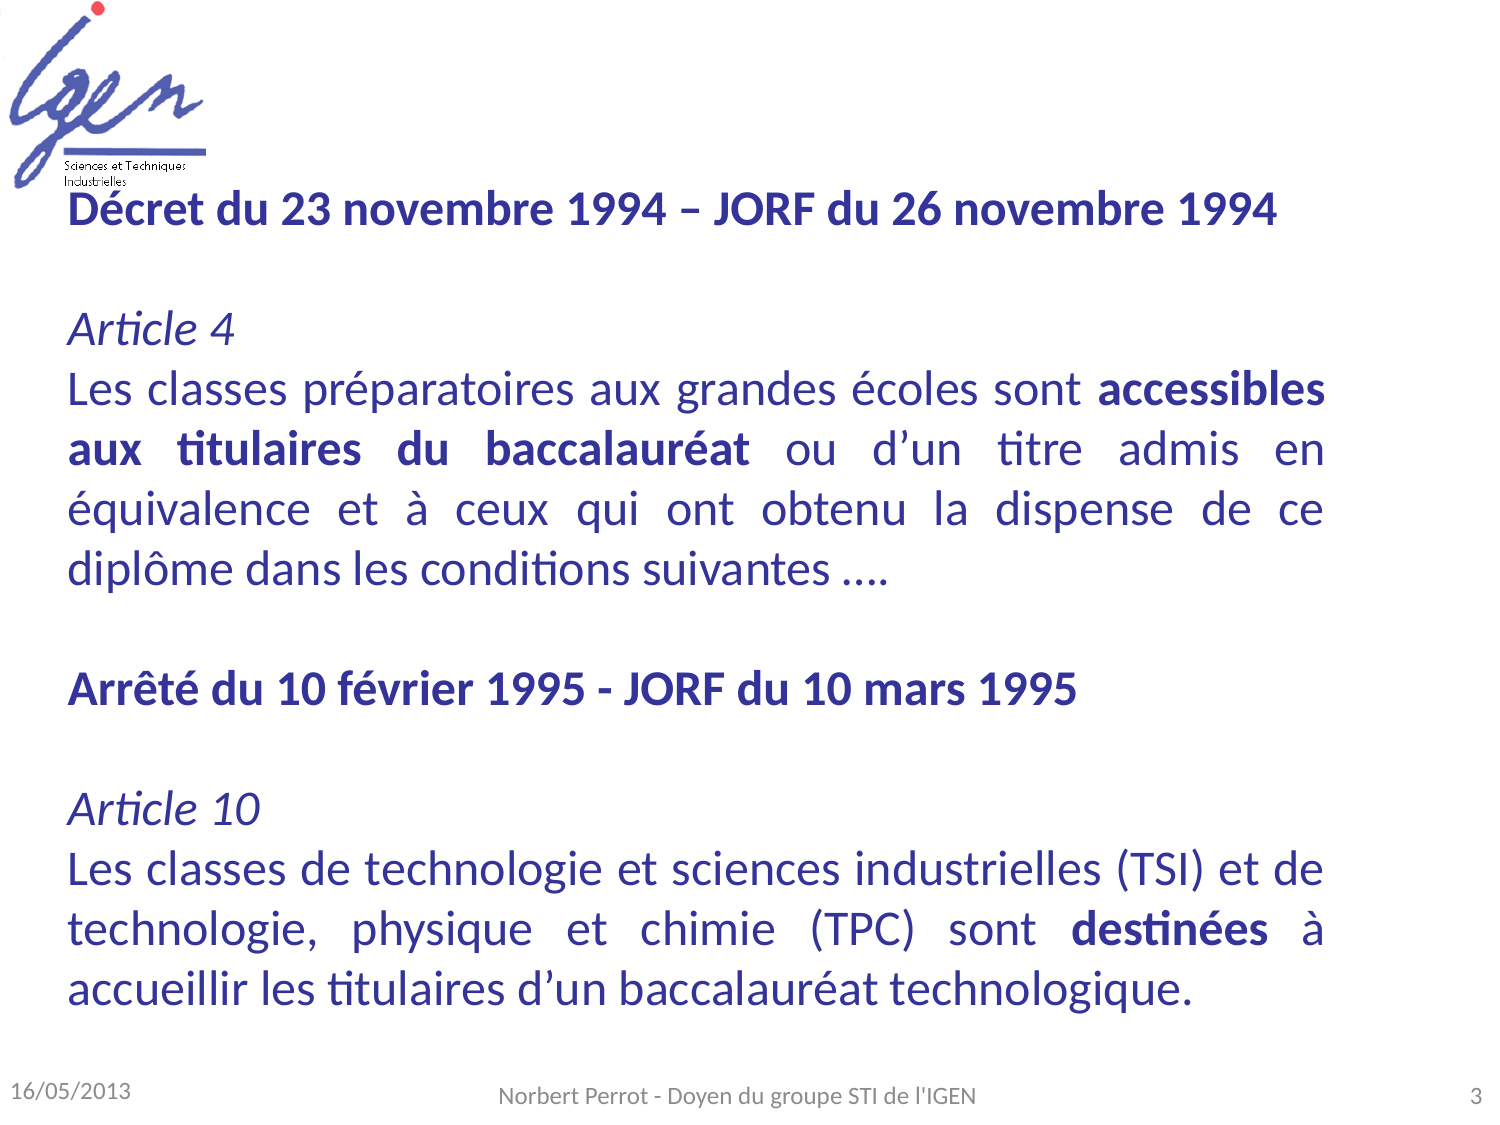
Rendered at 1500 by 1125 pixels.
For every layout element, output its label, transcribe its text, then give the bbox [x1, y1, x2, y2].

text_box Décret du 23 novembre 1994 – JORF du 26 novembre 1994 Article 4 Les classes préparatoires aux grandes écoles sont accessibles aux titulaires du baccalauréat ou d’un titre admis en équivalence et à ceux qui ont obtenu la dispense de ce diplôme dans les conditions suivantes …. Arrêté du 10 février 1995 - JORF du 10 mars 1995 Article 10 Les classes de technologie et sciences industrielles (TSI) et de technologie, physique et chimie (TPC) sont destinées à accueillir les titulaires d’un baccalauréat technologique. [53, 167, 1341, 1068]
footer Norbert Perrot - Doyen du groupe STI de l'IGEN [454, 1068, 1022, 1125]
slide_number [0, 1059, 346, 1120]
slide_number 3 [1147, 1065, 1498, 1125]
picture [0, 0, 206, 192]
